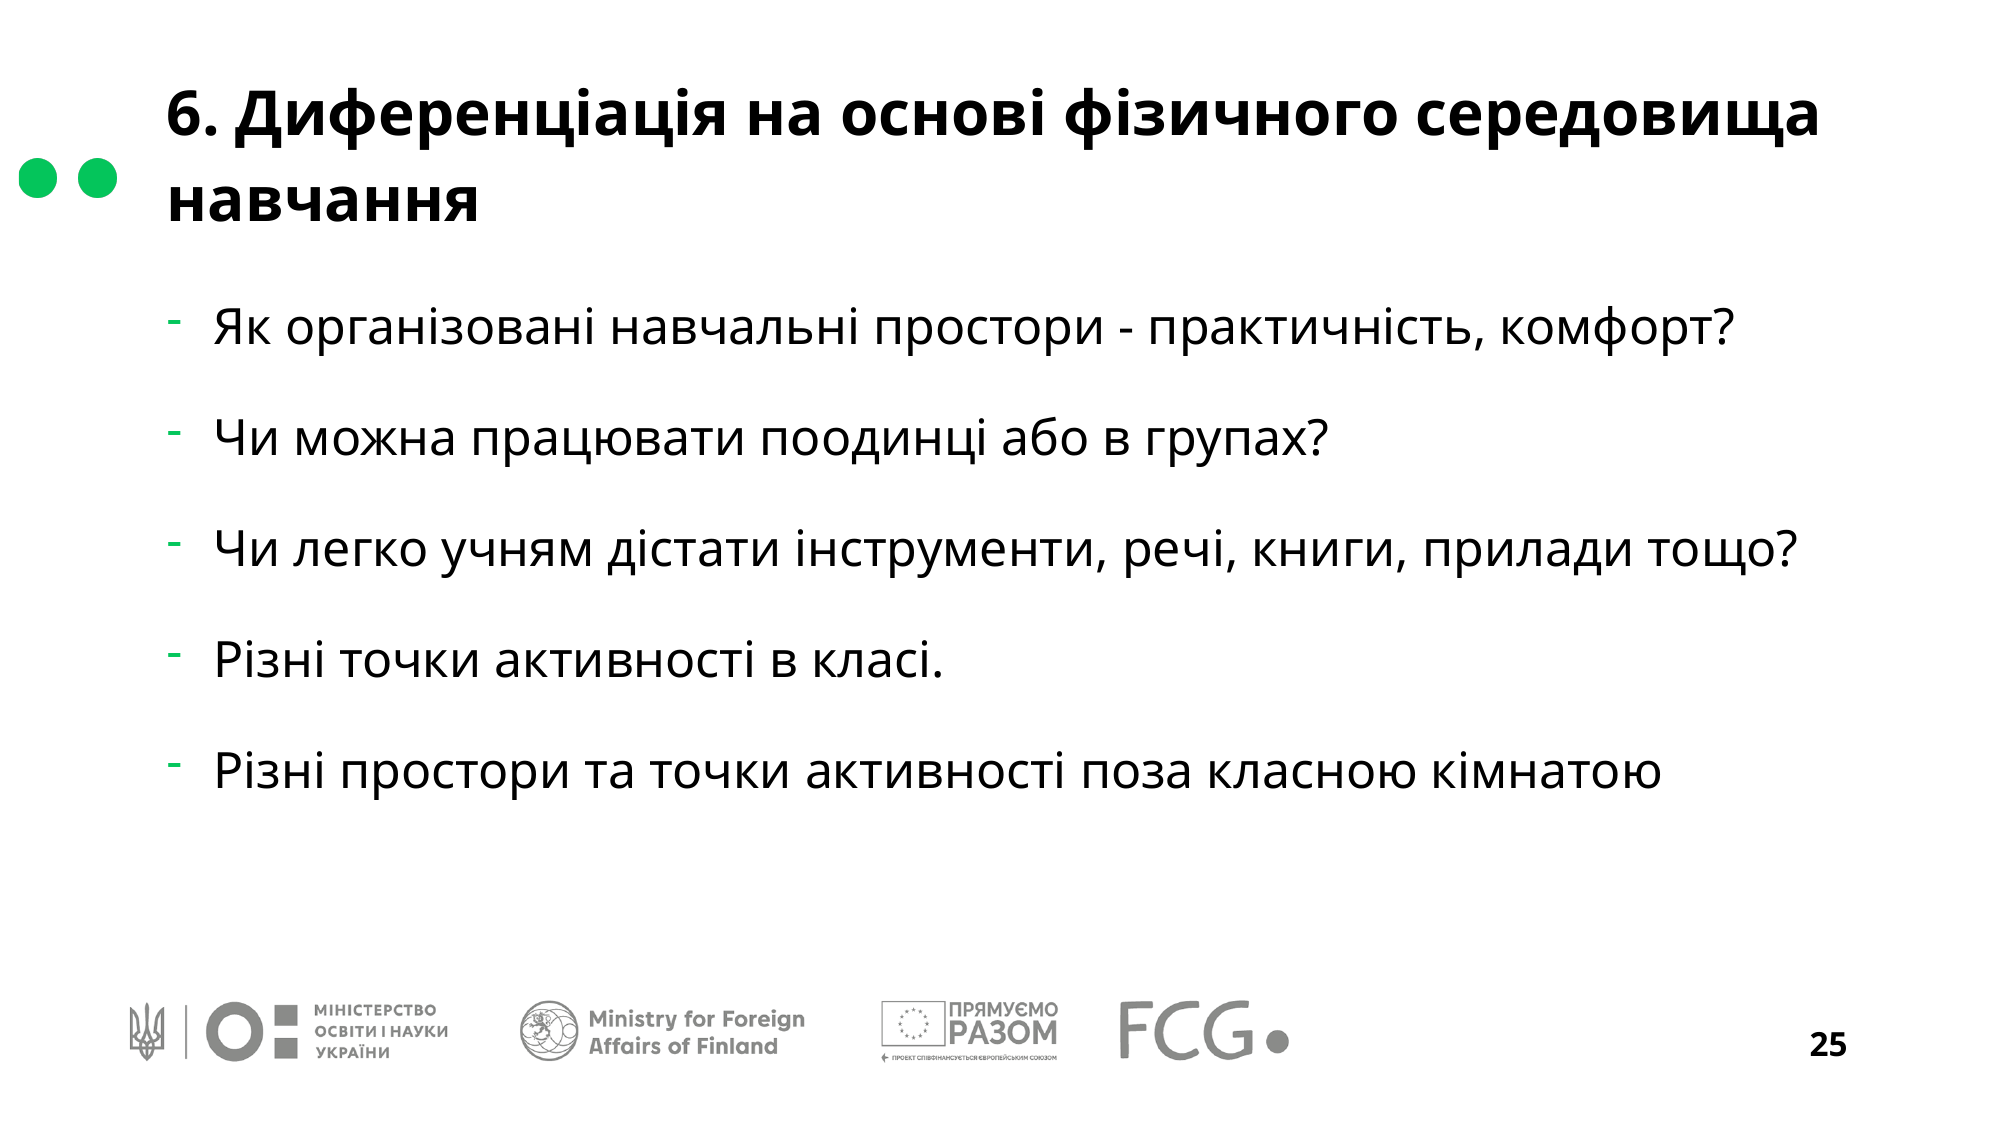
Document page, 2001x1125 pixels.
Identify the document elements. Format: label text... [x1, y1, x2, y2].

picture [42, 940, 1374, 1125]
list Як організовані навчальні простори - практичність, комфорт? Чи можна працювати поодинці або в групах? Чи легко учням дістати інструменти, речі, книги, прилади тощо? Різні точки активності в класі. Різні простори та точки активності поза класною кімнатою [151, 257, 1941, 1016]
picture [18, 158, 117, 198]
title 6. Диференціація на основі фізичного середовища навчання [151, 55, 1941, 242]
slide_number 25 [1736, 1016, 1863, 1076]
